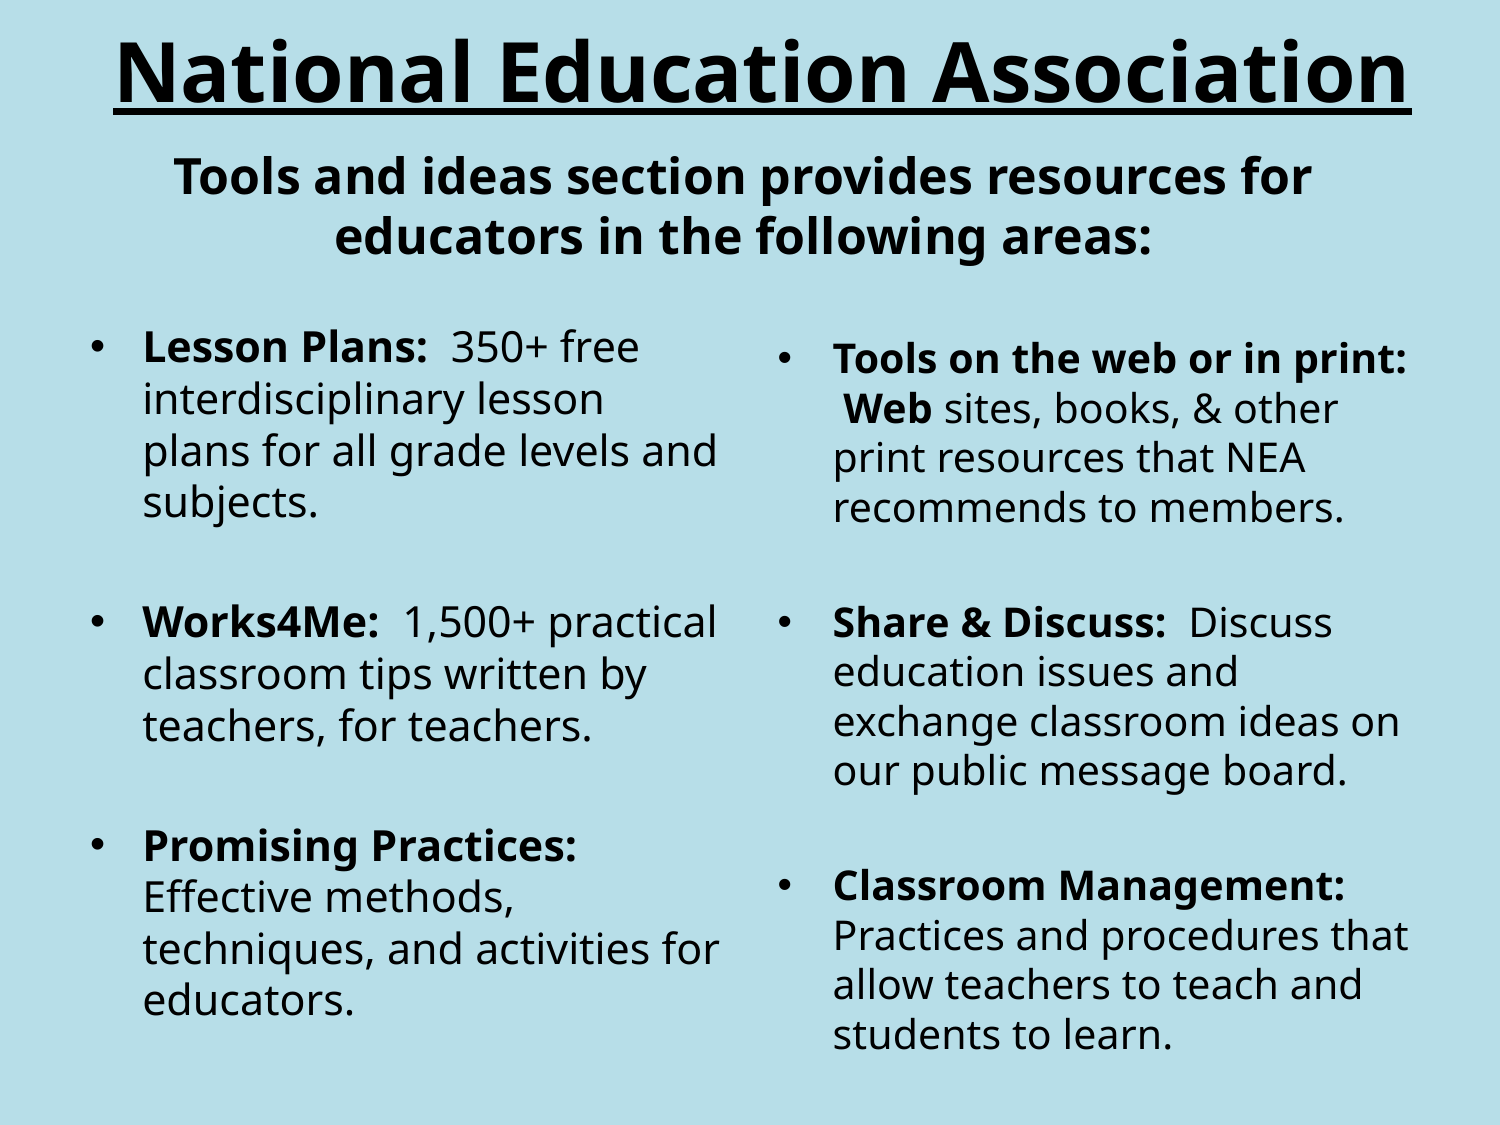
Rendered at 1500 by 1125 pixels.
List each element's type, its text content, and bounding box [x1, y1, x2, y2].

title National Education Association [87, 0, 1438, 163]
list Lesson Plans: 350+ free interdisciplinary lesson plans for all grade levels and subjects. Works4Me: 1,500+ practical classroom tips written by teachers, for teachers. Promising Practices: Effective methods, techniques, and activities for educators. [75, 312, 738, 1088]
text_box Tools and ideas section provides resources for educators in the following areas: [112, 137, 1375, 273]
list Tools on the web or in print: Web sites, books, & other print resources that NEA recommends to members. Share & Discuss: Discuss education issues and exchange classroom ideas on our public message board. Classroom Management: Practices and procedures that allow teachers to teach and students to learn. [762, 324, 1426, 1125]
